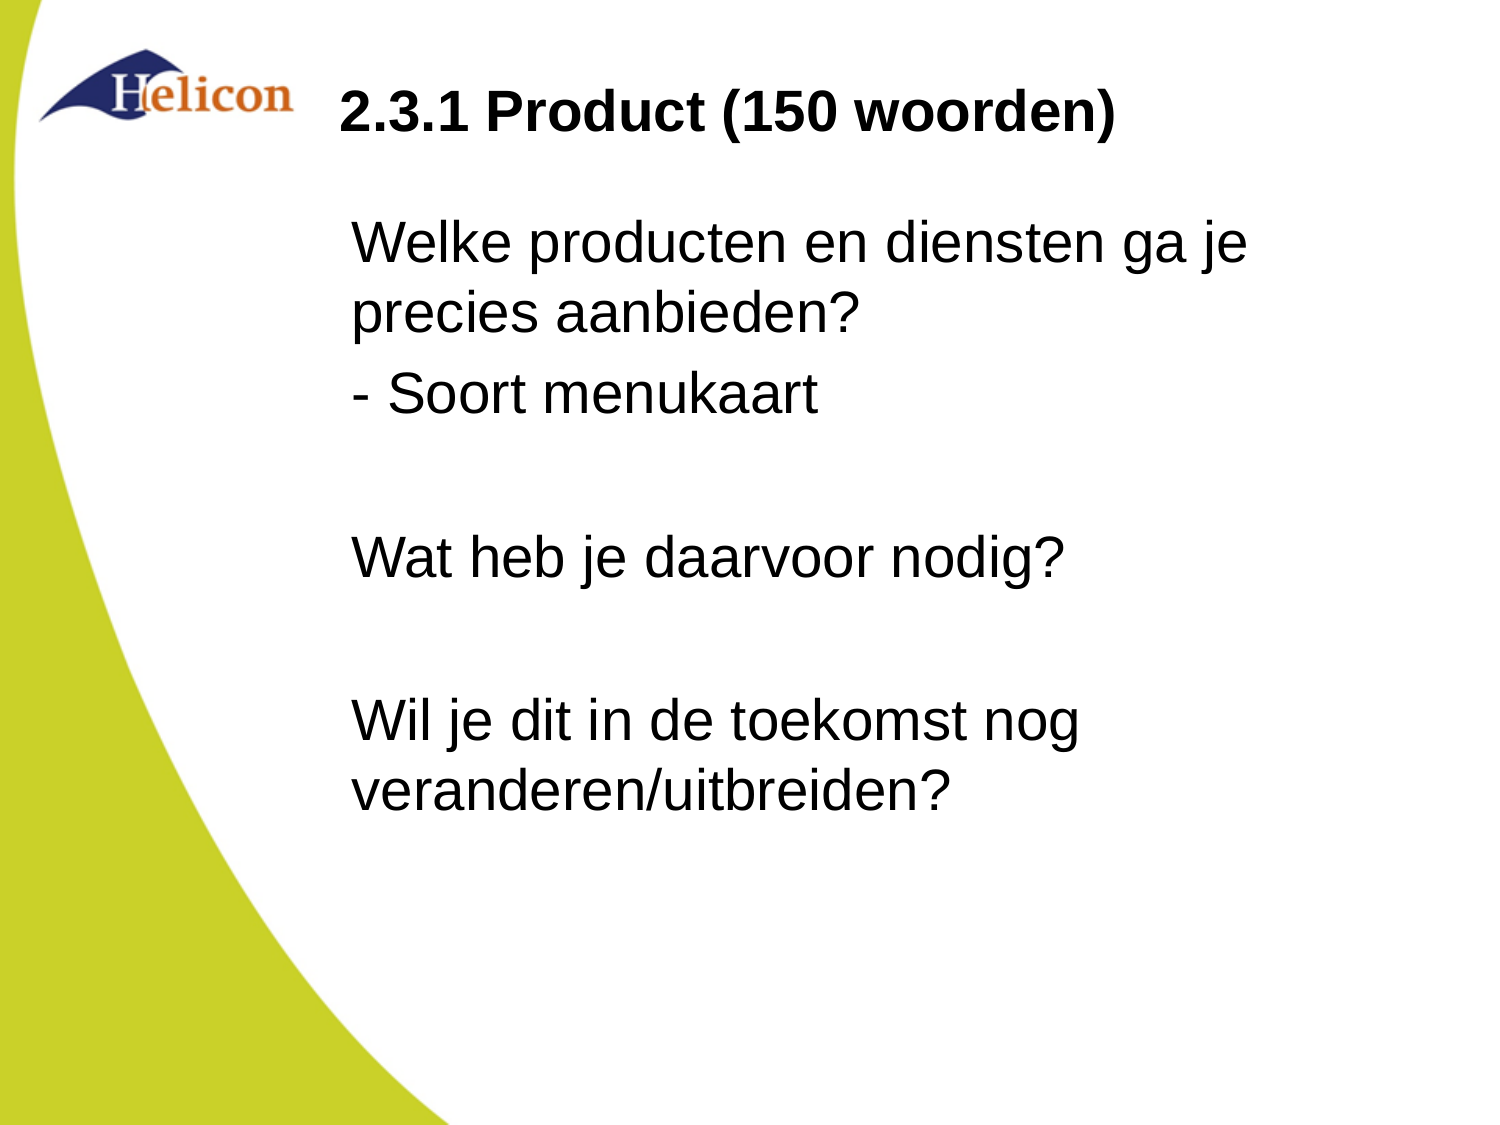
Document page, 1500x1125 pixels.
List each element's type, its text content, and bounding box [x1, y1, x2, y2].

picture [0, 0, 1500, 1125]
title 2.3.1 Product (150 woorden) [324, 54, 1415, 161]
list Welke producten en diensten ga je precies aanbieden? - Soort menukaart Wat heb je daarvoor nodig? Wil je dit in de toekomst nog veranderen/uitbreiden? [336, 196, 1425, 1005]
